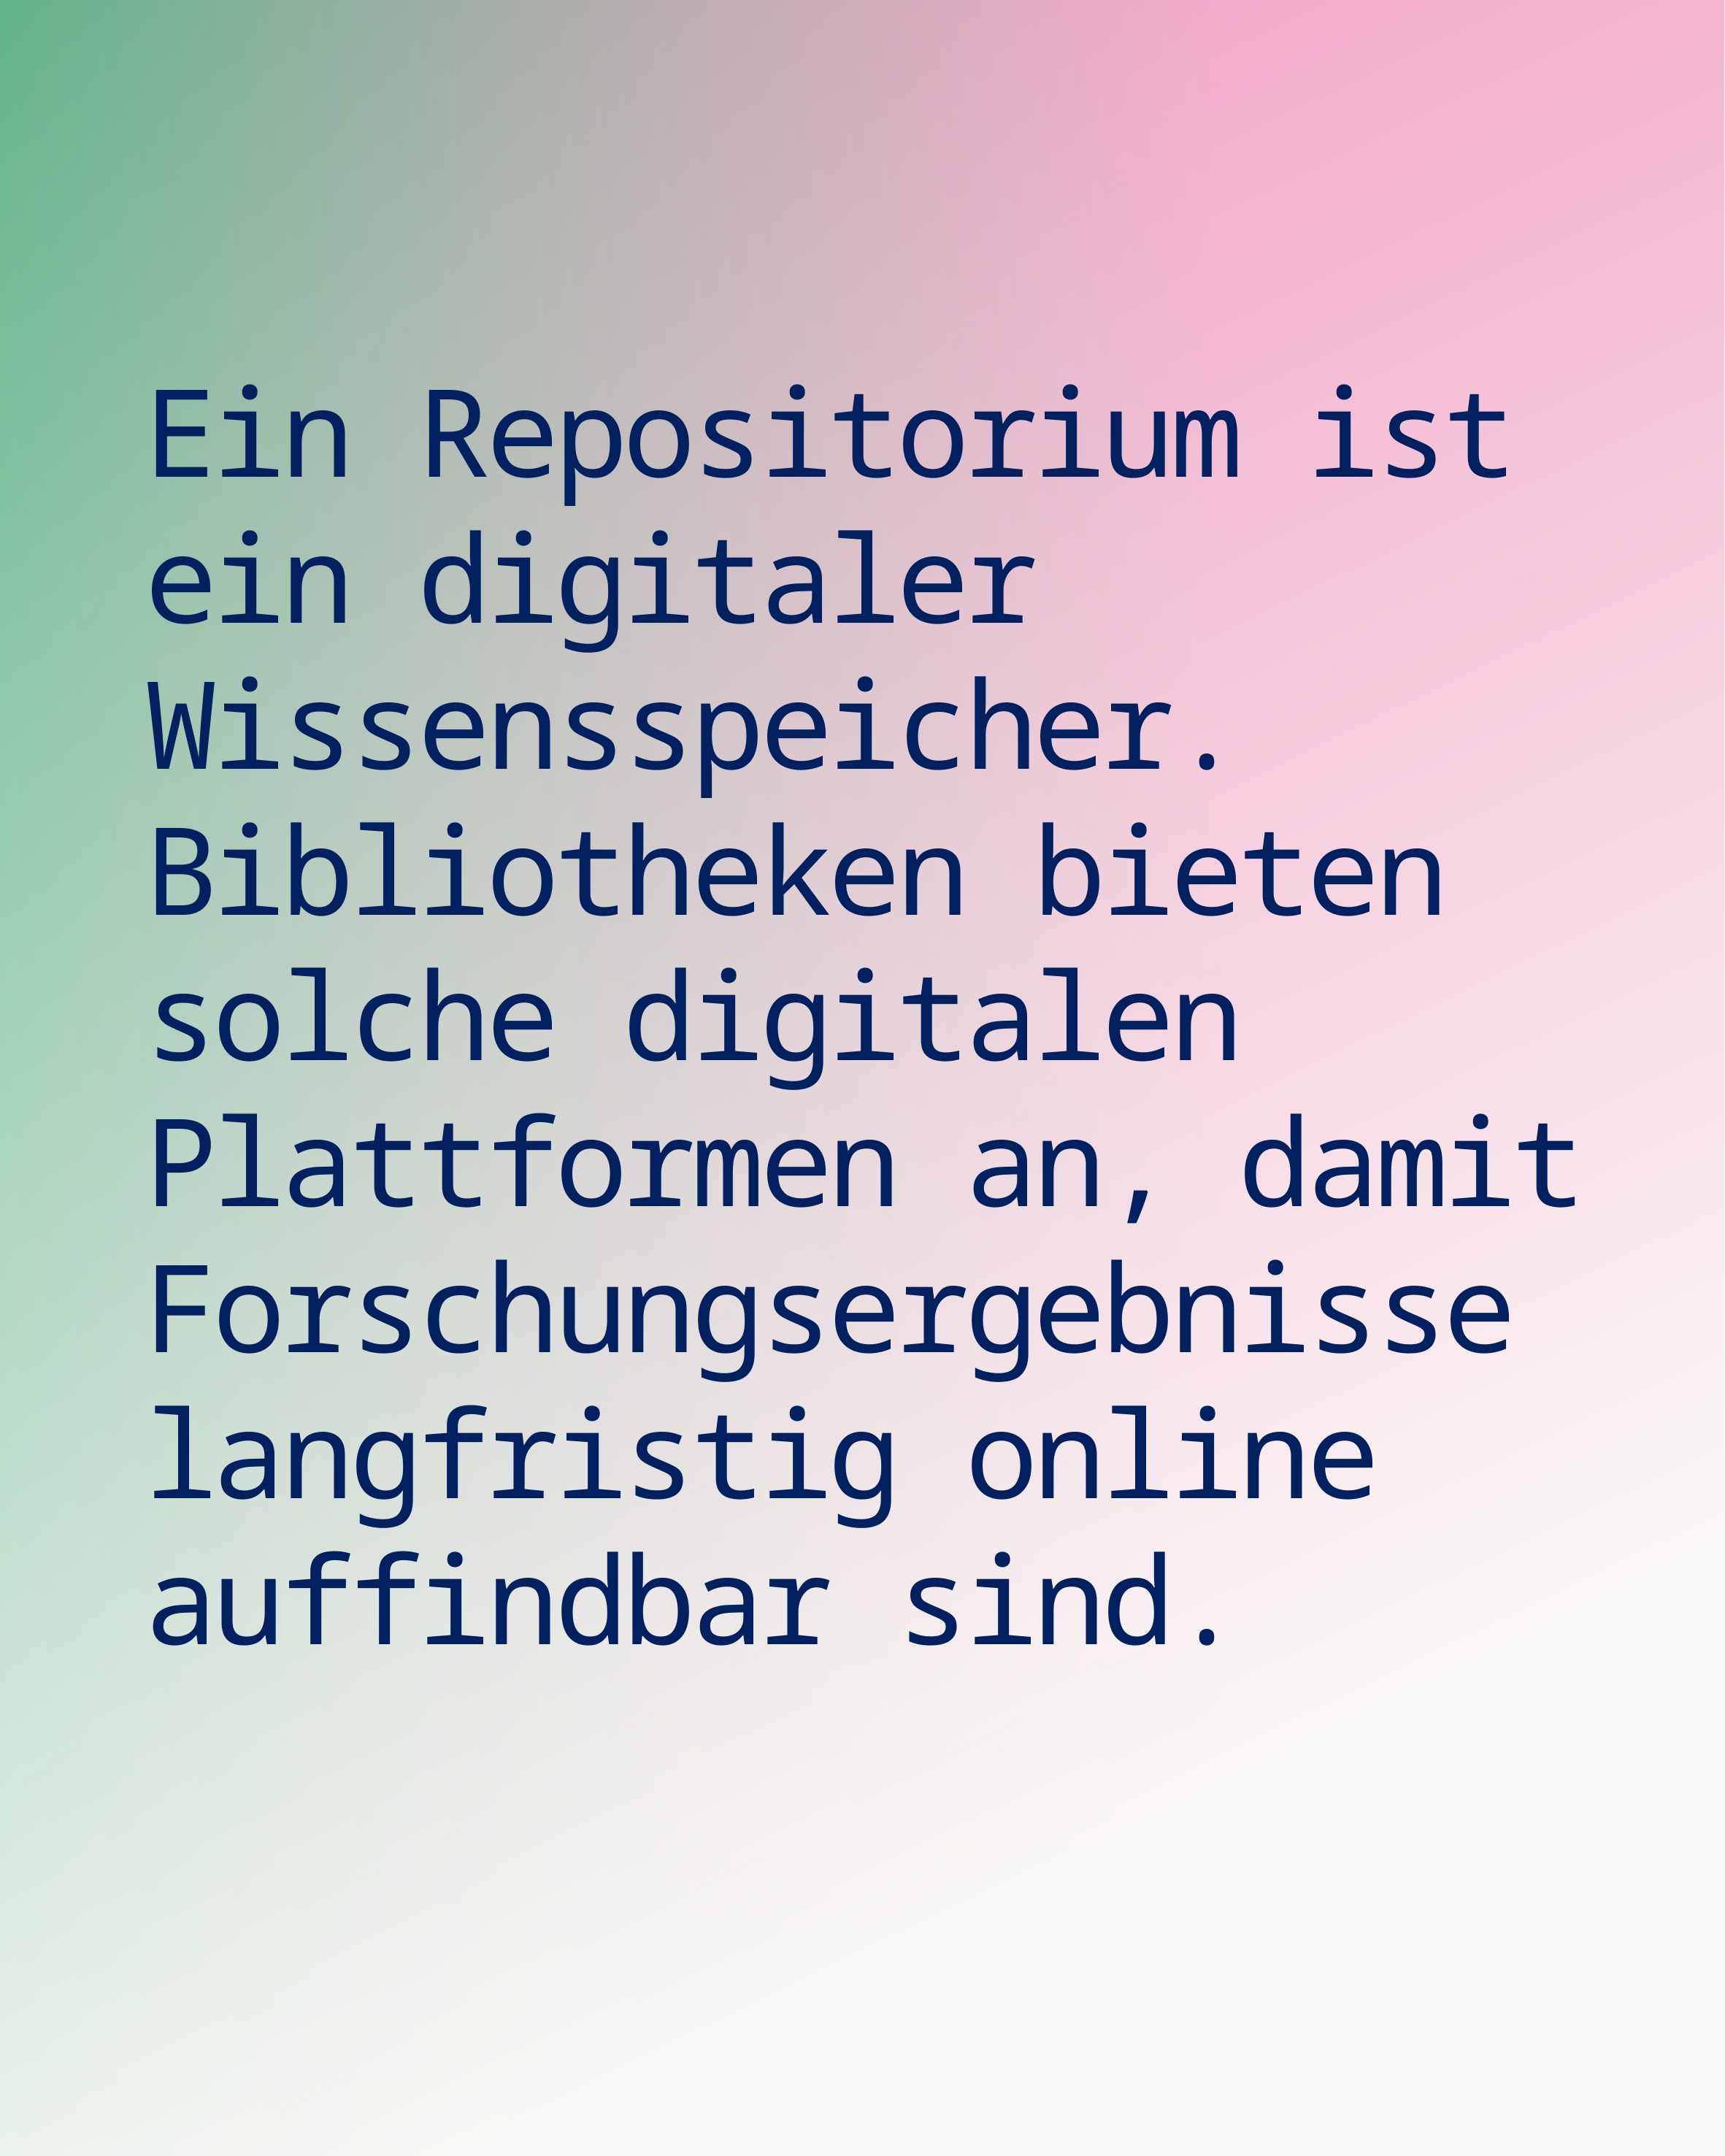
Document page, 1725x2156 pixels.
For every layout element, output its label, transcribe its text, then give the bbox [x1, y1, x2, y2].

text_box Ein Repositorium ist ein digitaler Wissensspeicher. Bibliotheken bieten solche digitalen Plattformen an, damit Forschungsergebnisse langfristig online auffindbar sind. [134, 350, 1707, 1675]
picture [0, 0, 1725, 2156]
